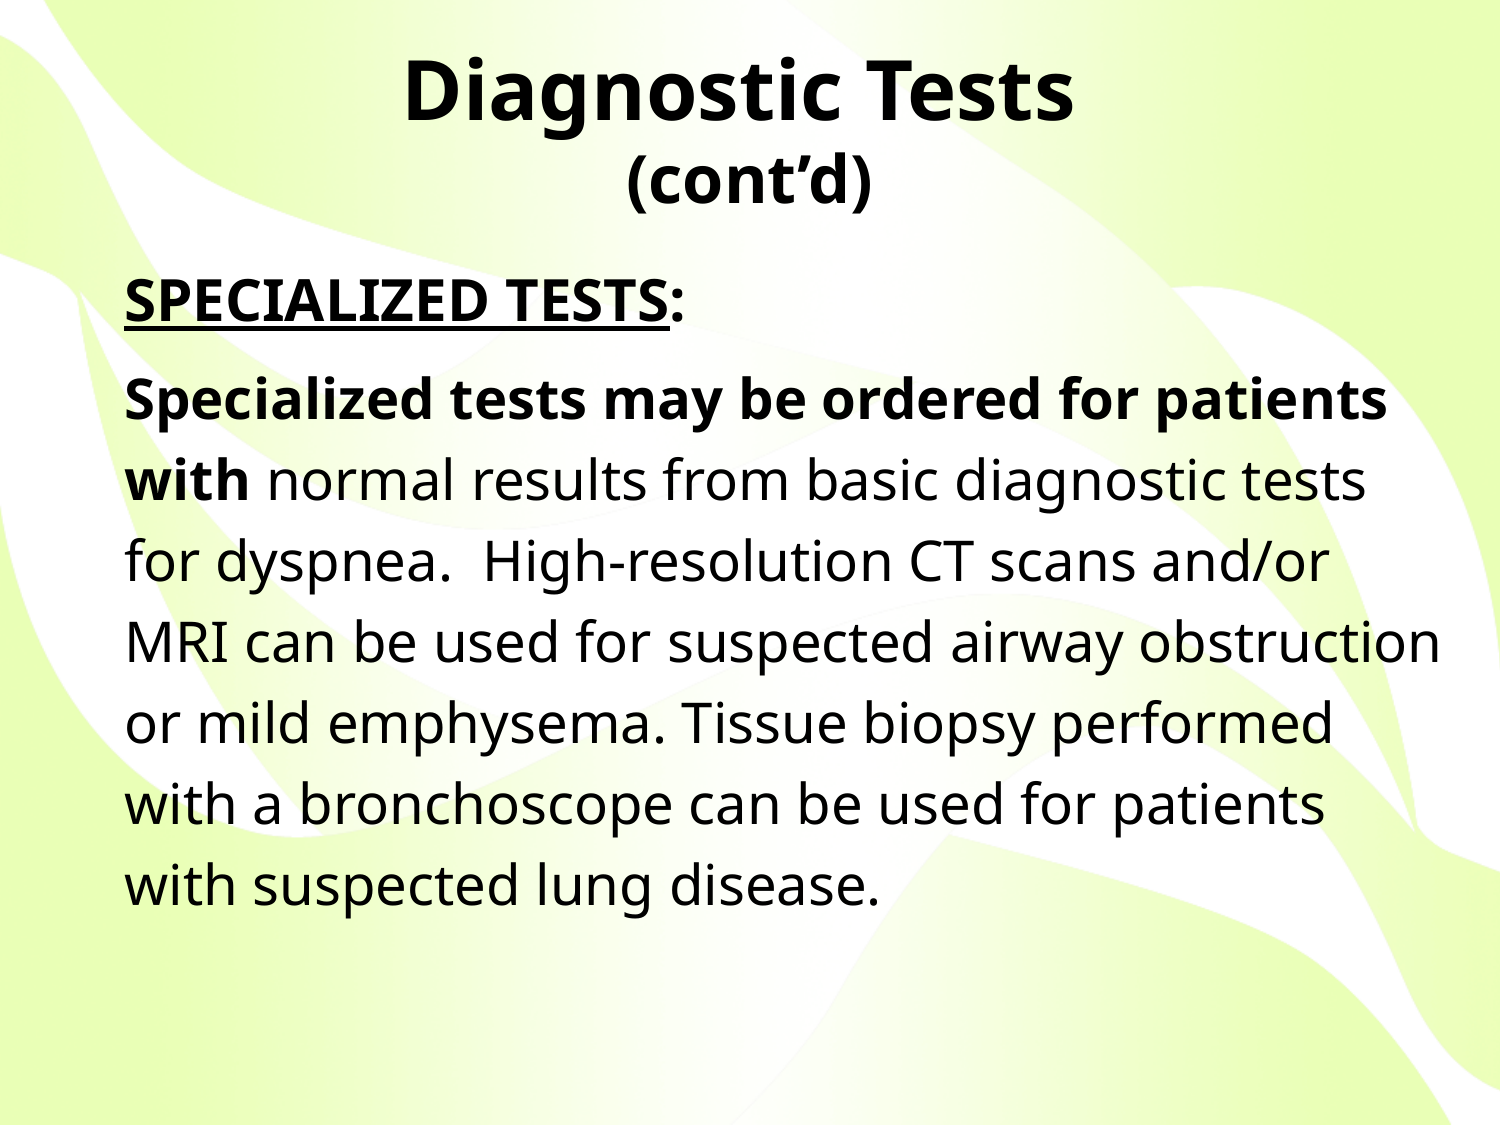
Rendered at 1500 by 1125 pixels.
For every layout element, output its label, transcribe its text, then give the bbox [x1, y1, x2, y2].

picture [0, 0, 1500, 1125]
title Diagnostic Tests (cont’d) [74, 44, 1426, 209]
list SPECIALIZED TESTS: Specialized tests may be ordered for patients with normal results from basic diagnostic tests for dyspnea. High-resolution CT scans and/or MRI can be used for suspected airway obstruction or mild emphysema. Tissue biopsy performed with a bronchoscope can be used for patients with suspected lung disease. [52, 231, 1459, 1048]
